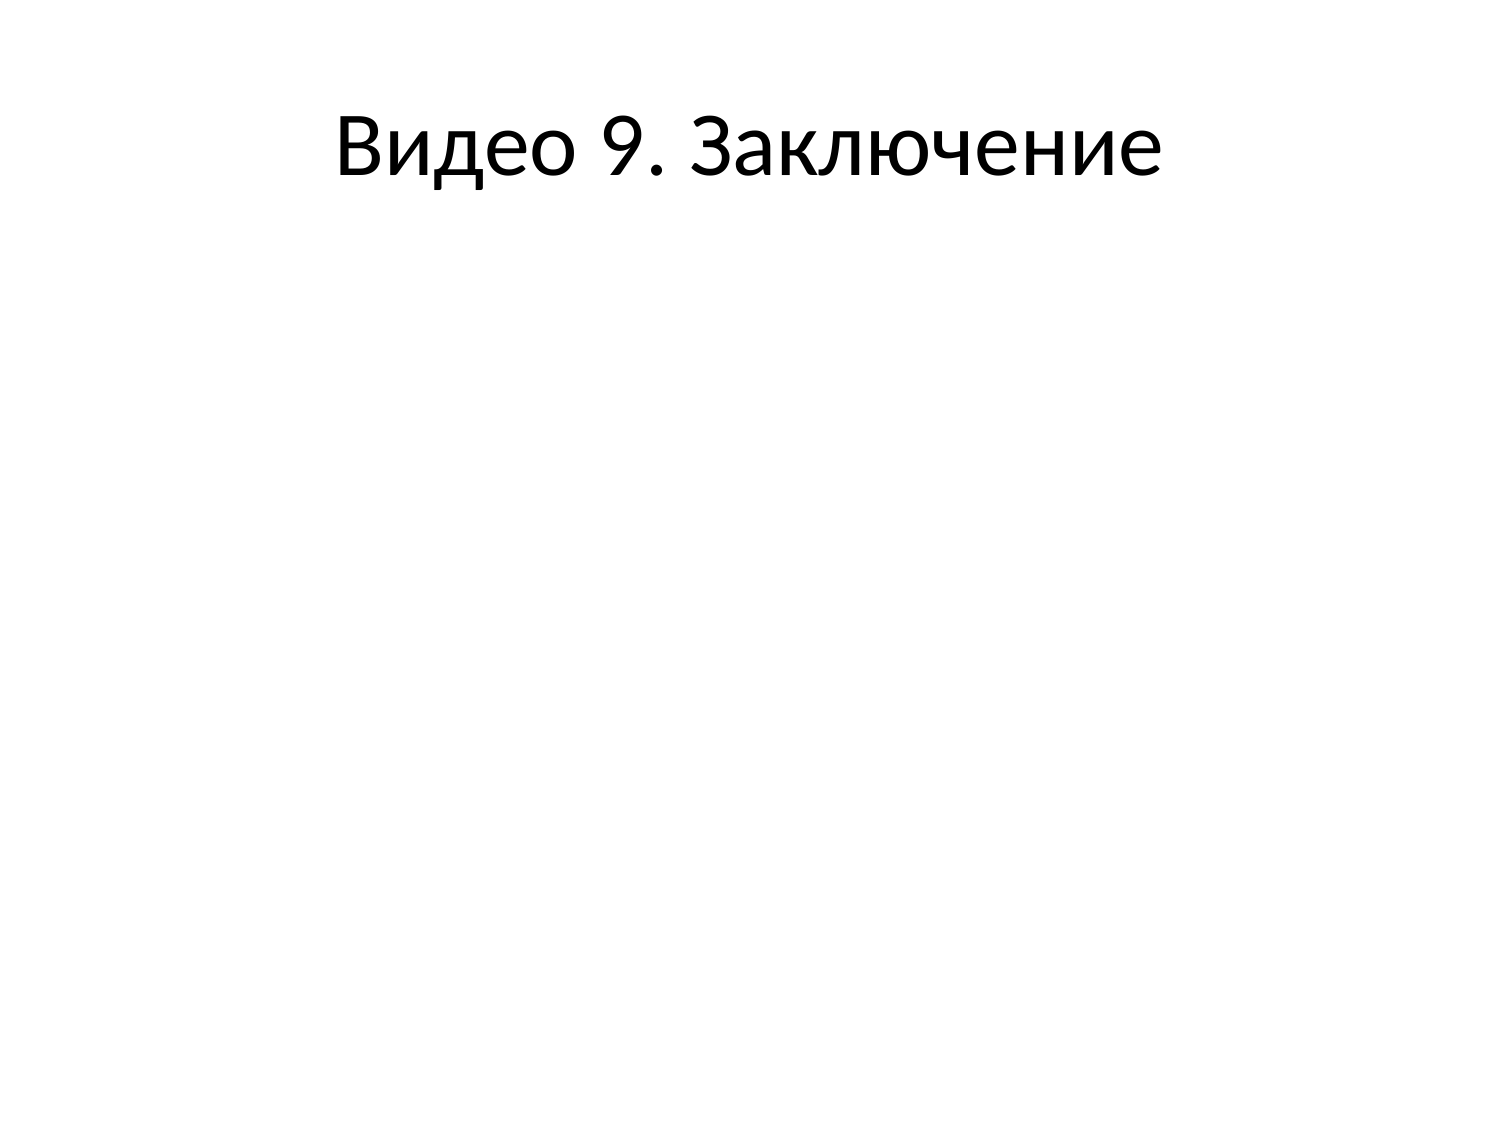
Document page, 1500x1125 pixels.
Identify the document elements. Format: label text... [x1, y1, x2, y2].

title Видео 9. Заключение [75, 45, 1425, 233]
